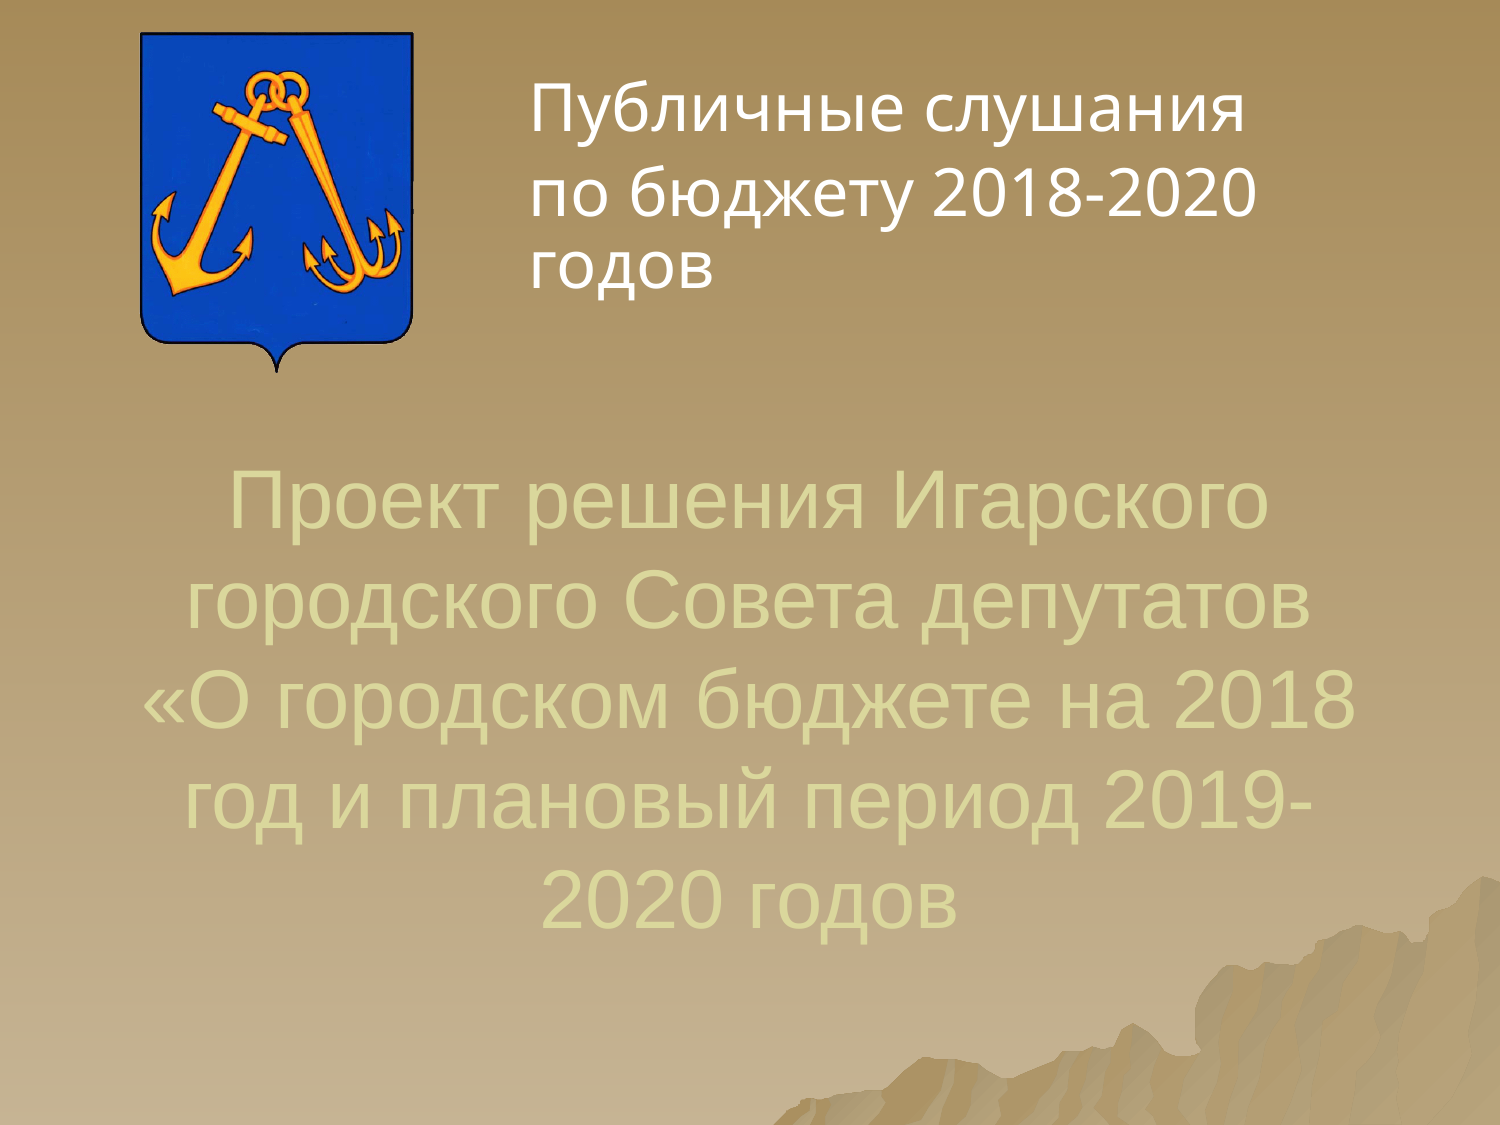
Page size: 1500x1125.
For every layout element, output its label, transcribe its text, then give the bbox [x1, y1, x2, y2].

title Проект решения Игарского городского Совета депутатов «О городском бюджете на 2018 год и плановый период 2019-2020 годов [111, 645, 1388, 953]
subtitle Публичные слушания по бюджету 2018-2020 годов [513, 66, 1341, 355]
picture [135, 30, 419, 374]
